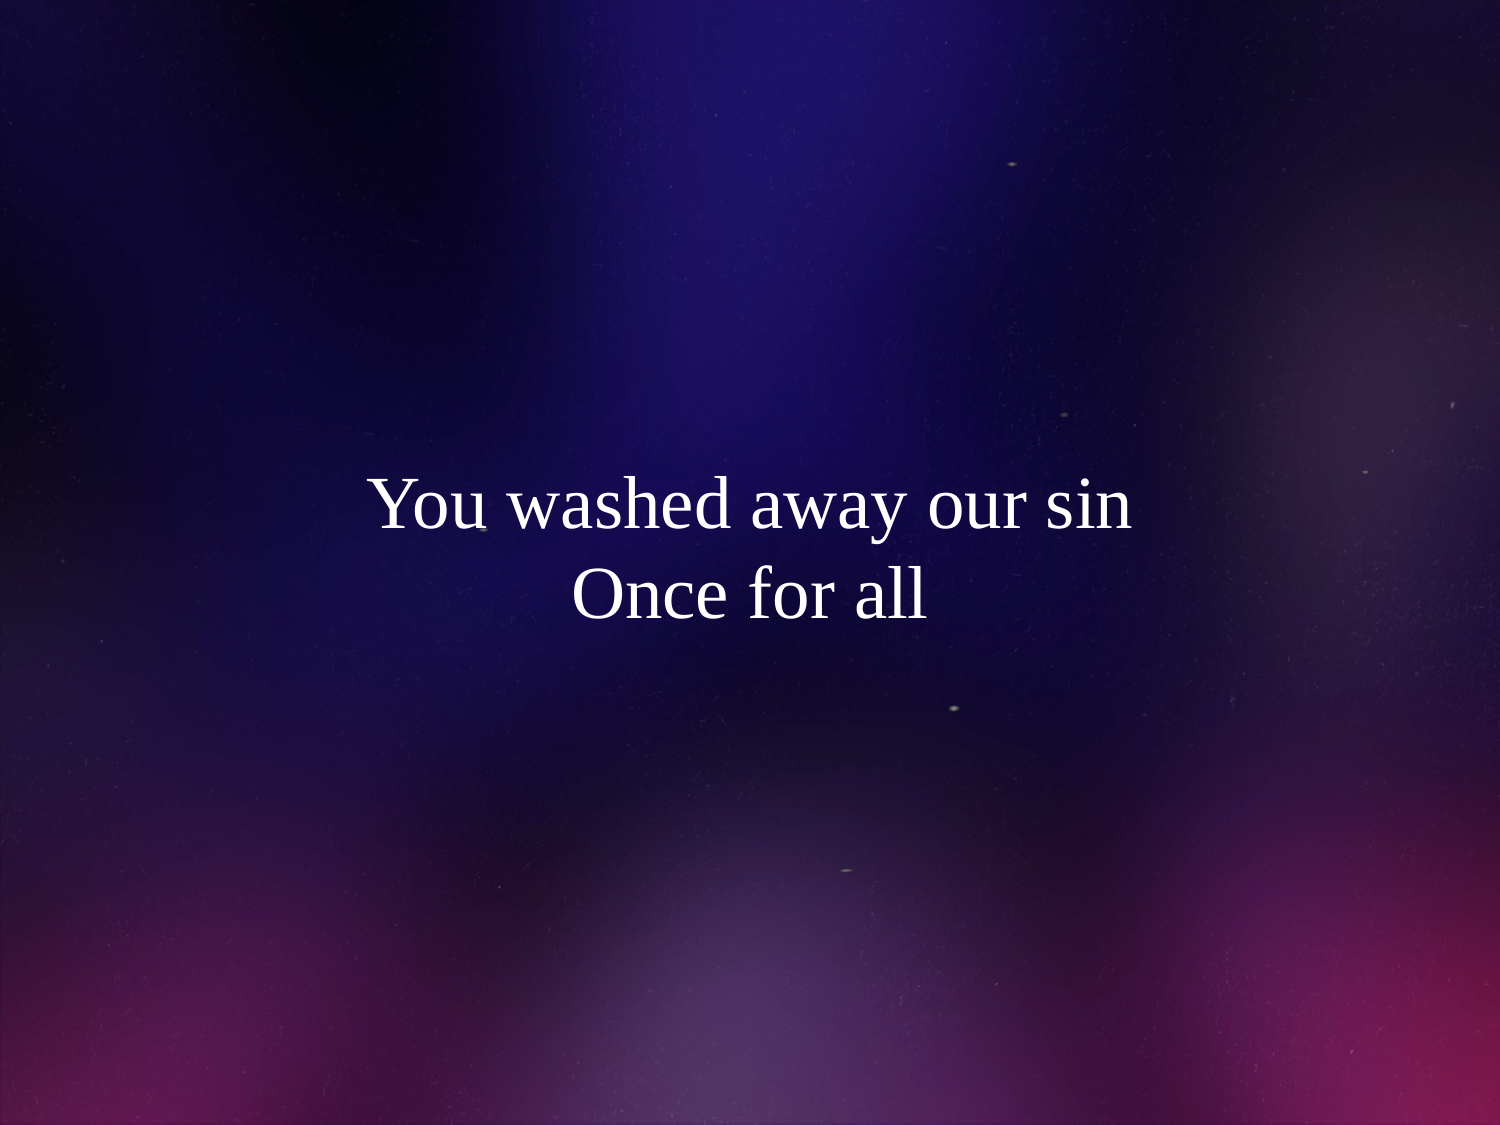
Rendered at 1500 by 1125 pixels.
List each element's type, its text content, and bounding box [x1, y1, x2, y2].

title You washed away our sin Once for all [50, 450, 1450, 638]
picture [0, 0, 1500, 1125]
